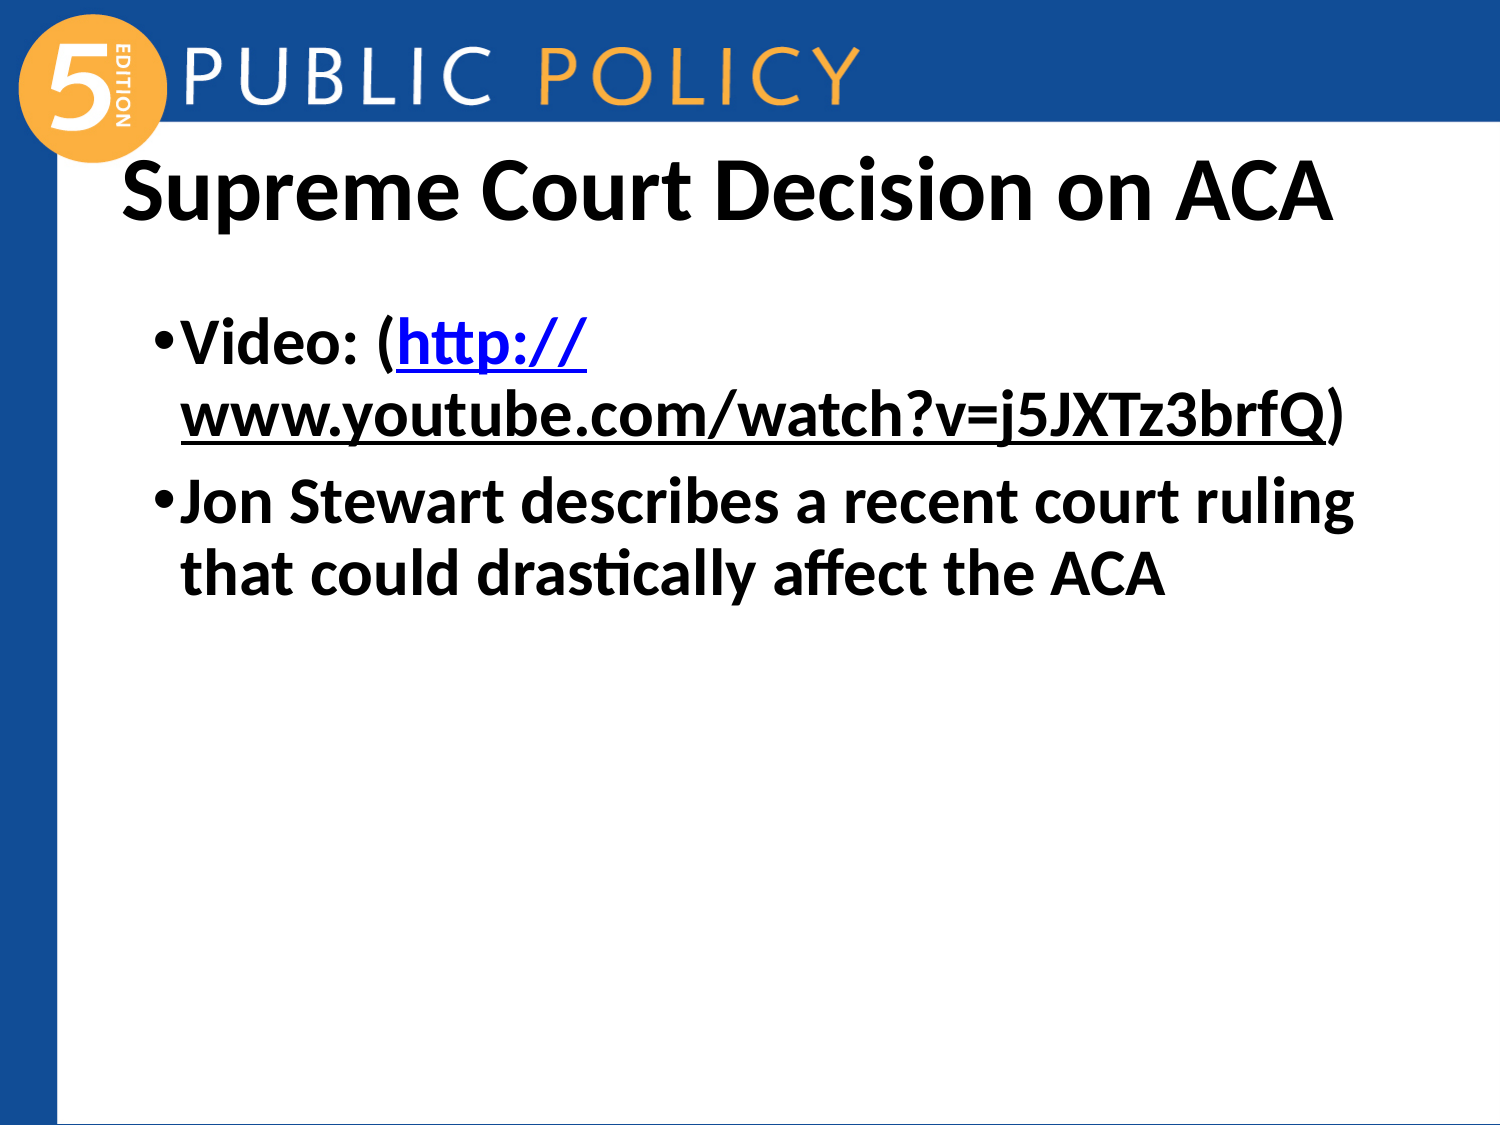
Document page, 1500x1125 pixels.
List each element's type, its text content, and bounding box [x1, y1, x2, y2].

title Supreme Court Decision on ACA [106, 82, 1400, 300]
picture [0, 0, 1500, 1125]
list Video: (http://www.youtube.com/watch?v=j5JXTz3brfQ) Jon Stewart describes a recent court ruling that could drastically affect the ACA [137, 299, 1397, 1014]
